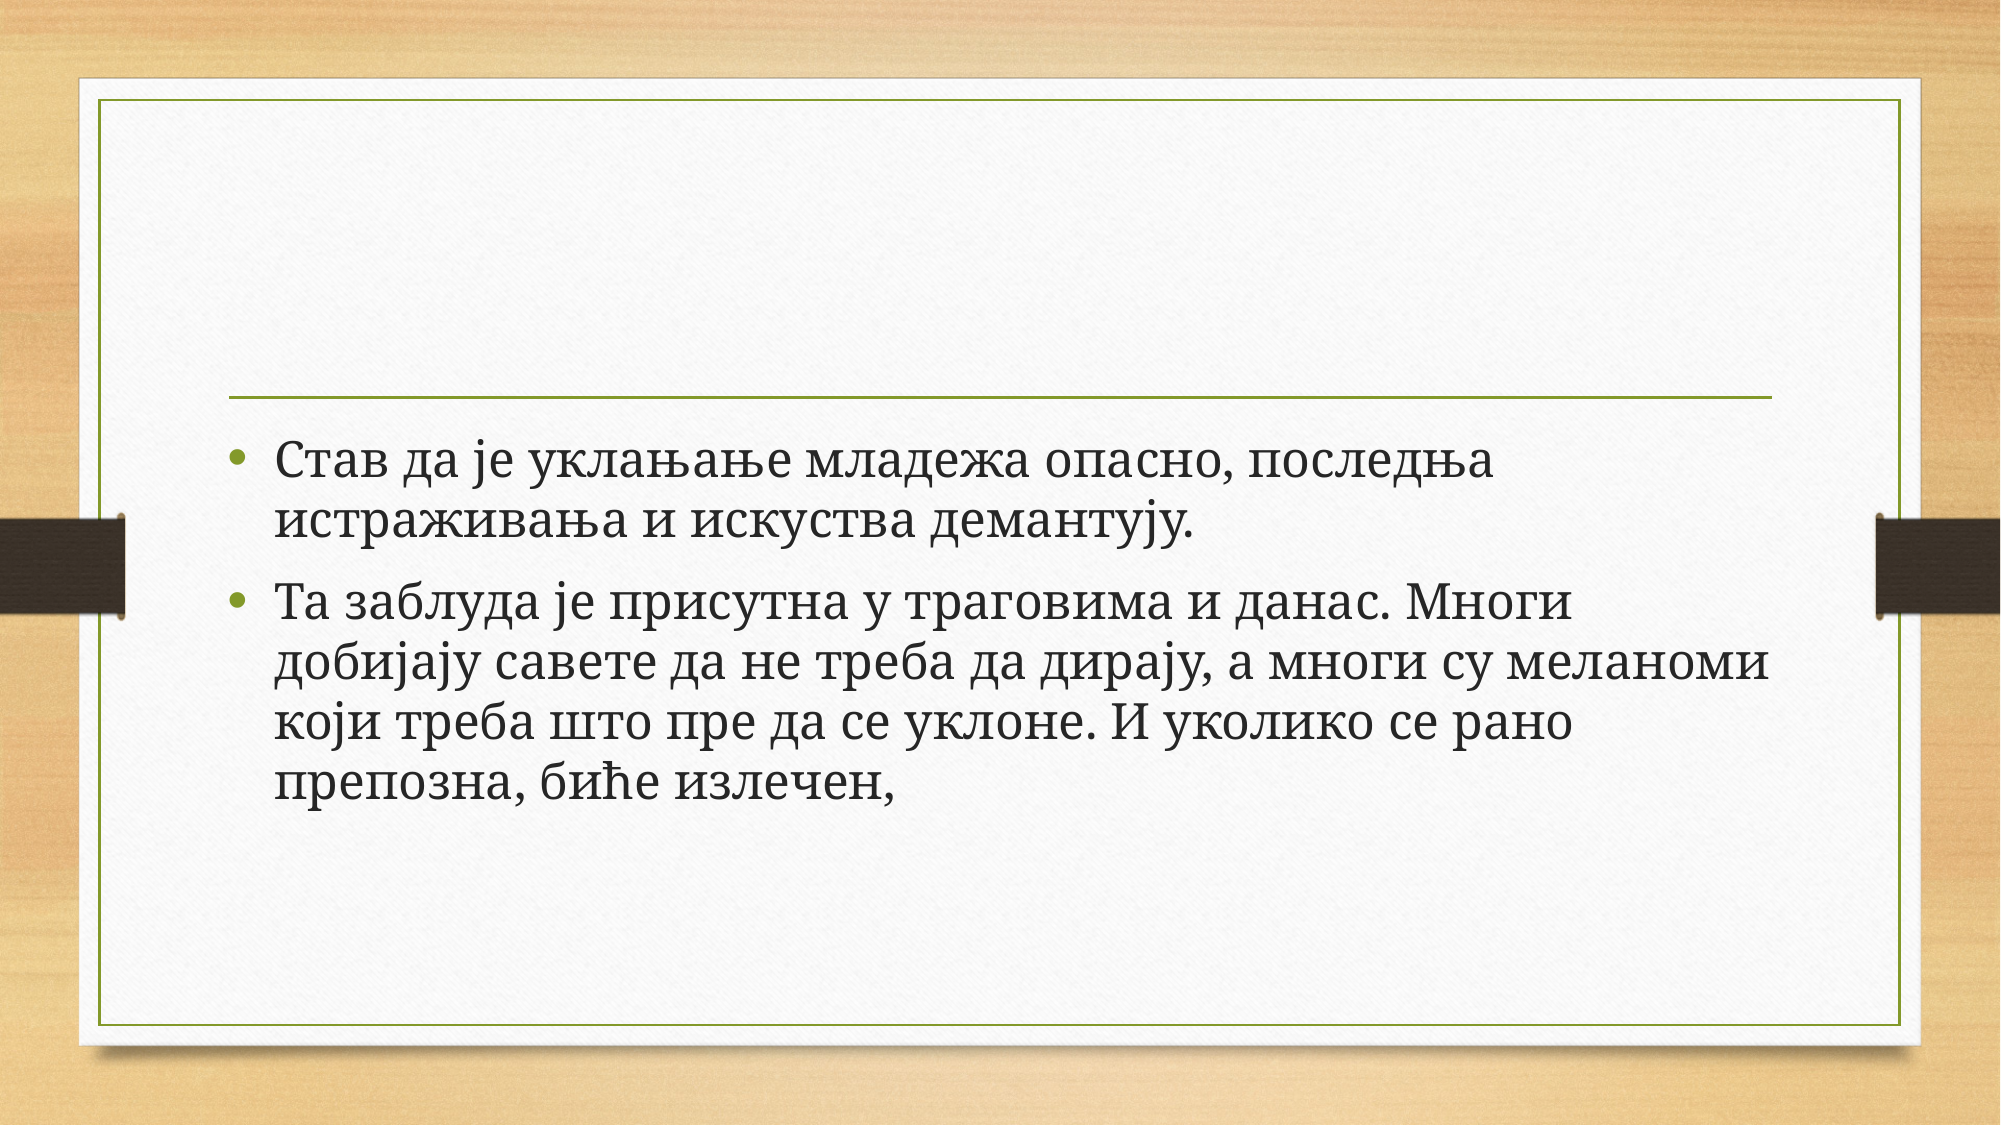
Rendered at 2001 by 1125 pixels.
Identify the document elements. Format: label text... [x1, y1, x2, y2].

list Став да је уклањање младежа опасно, последња истраживања и искуства демантују. Та заблуда је присутна у траговима и данас. Многи добијају савете да не треба да дирају, а многи су меланоми који треба што пре да се уклоне. И уколико се рано препозна, биће излечен, [212, 419, 1788, 964]
picture [0, 0, 2001, 1125]
